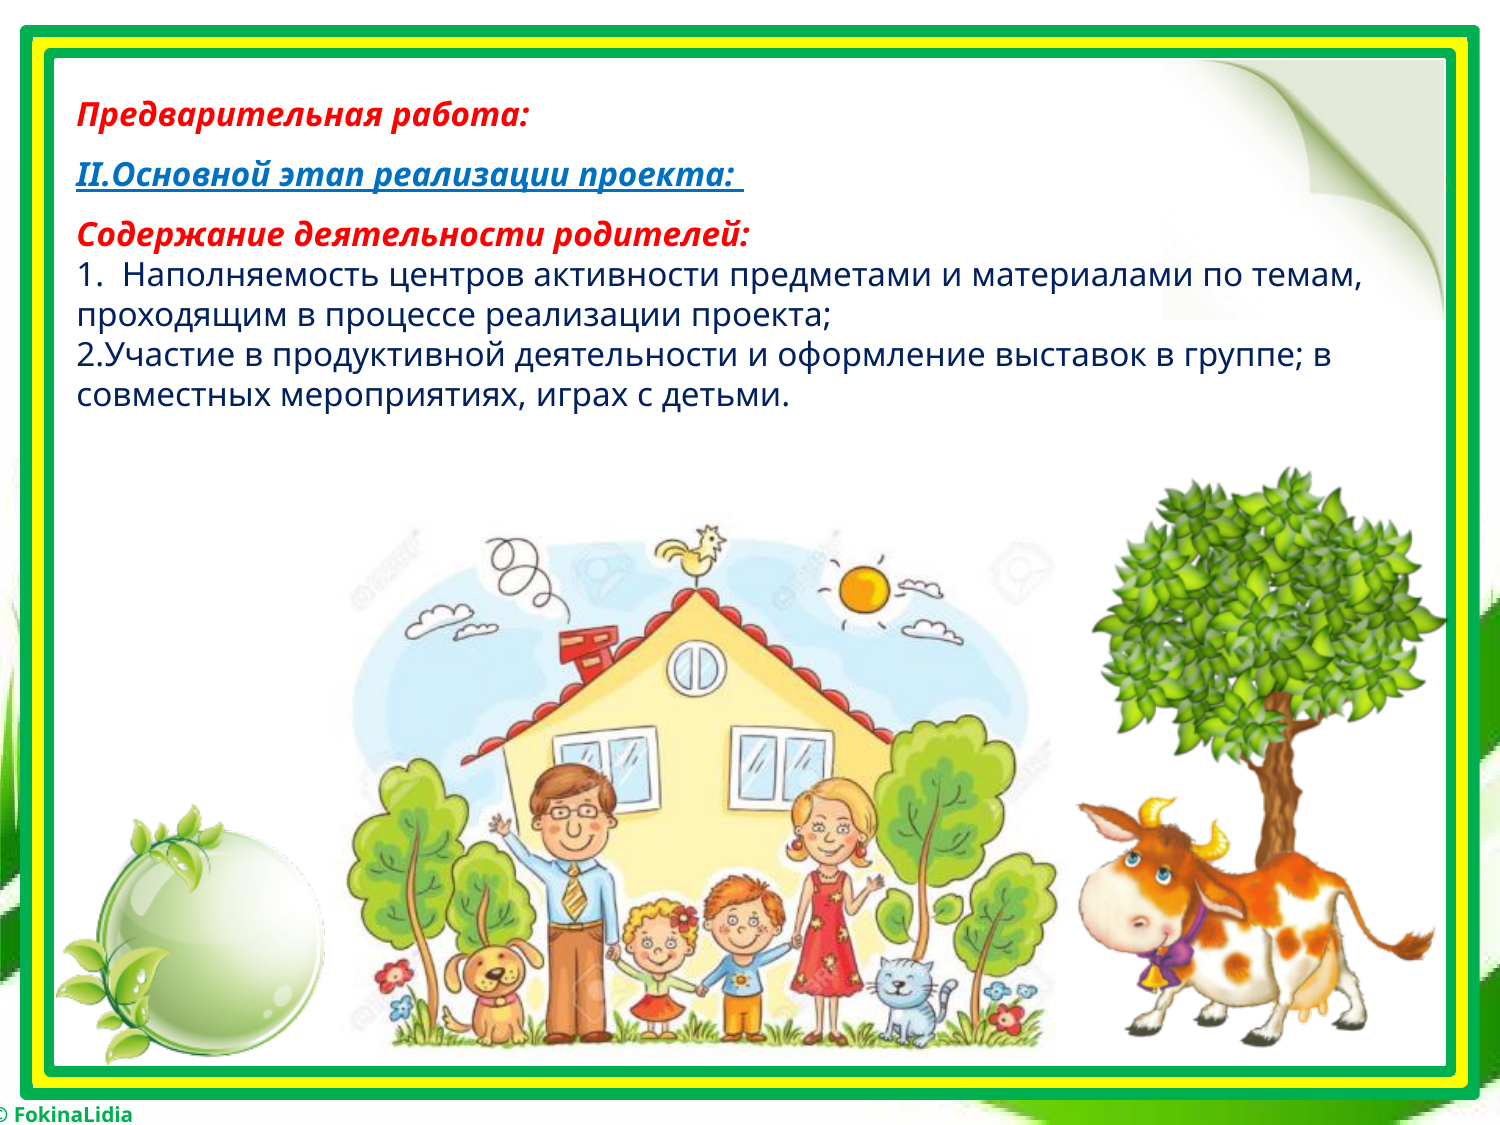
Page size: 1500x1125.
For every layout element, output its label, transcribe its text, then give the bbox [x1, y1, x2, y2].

text_box Предварительная работа: II.Основной этап реализации проекта: Содержание деятельности родителей: 1. Наполняемость центров активности предметами и материалами по темам, проходящим в процессе реализации проекта; 2.Участие в продуктивной деятельности и оформление выставок в группе; в совместных мероприятиях, играх с детьми. [61, 66, 1447, 421]
picture [0, 0, 1500, 1125]
picture [0, 1108, 6, 1121]
